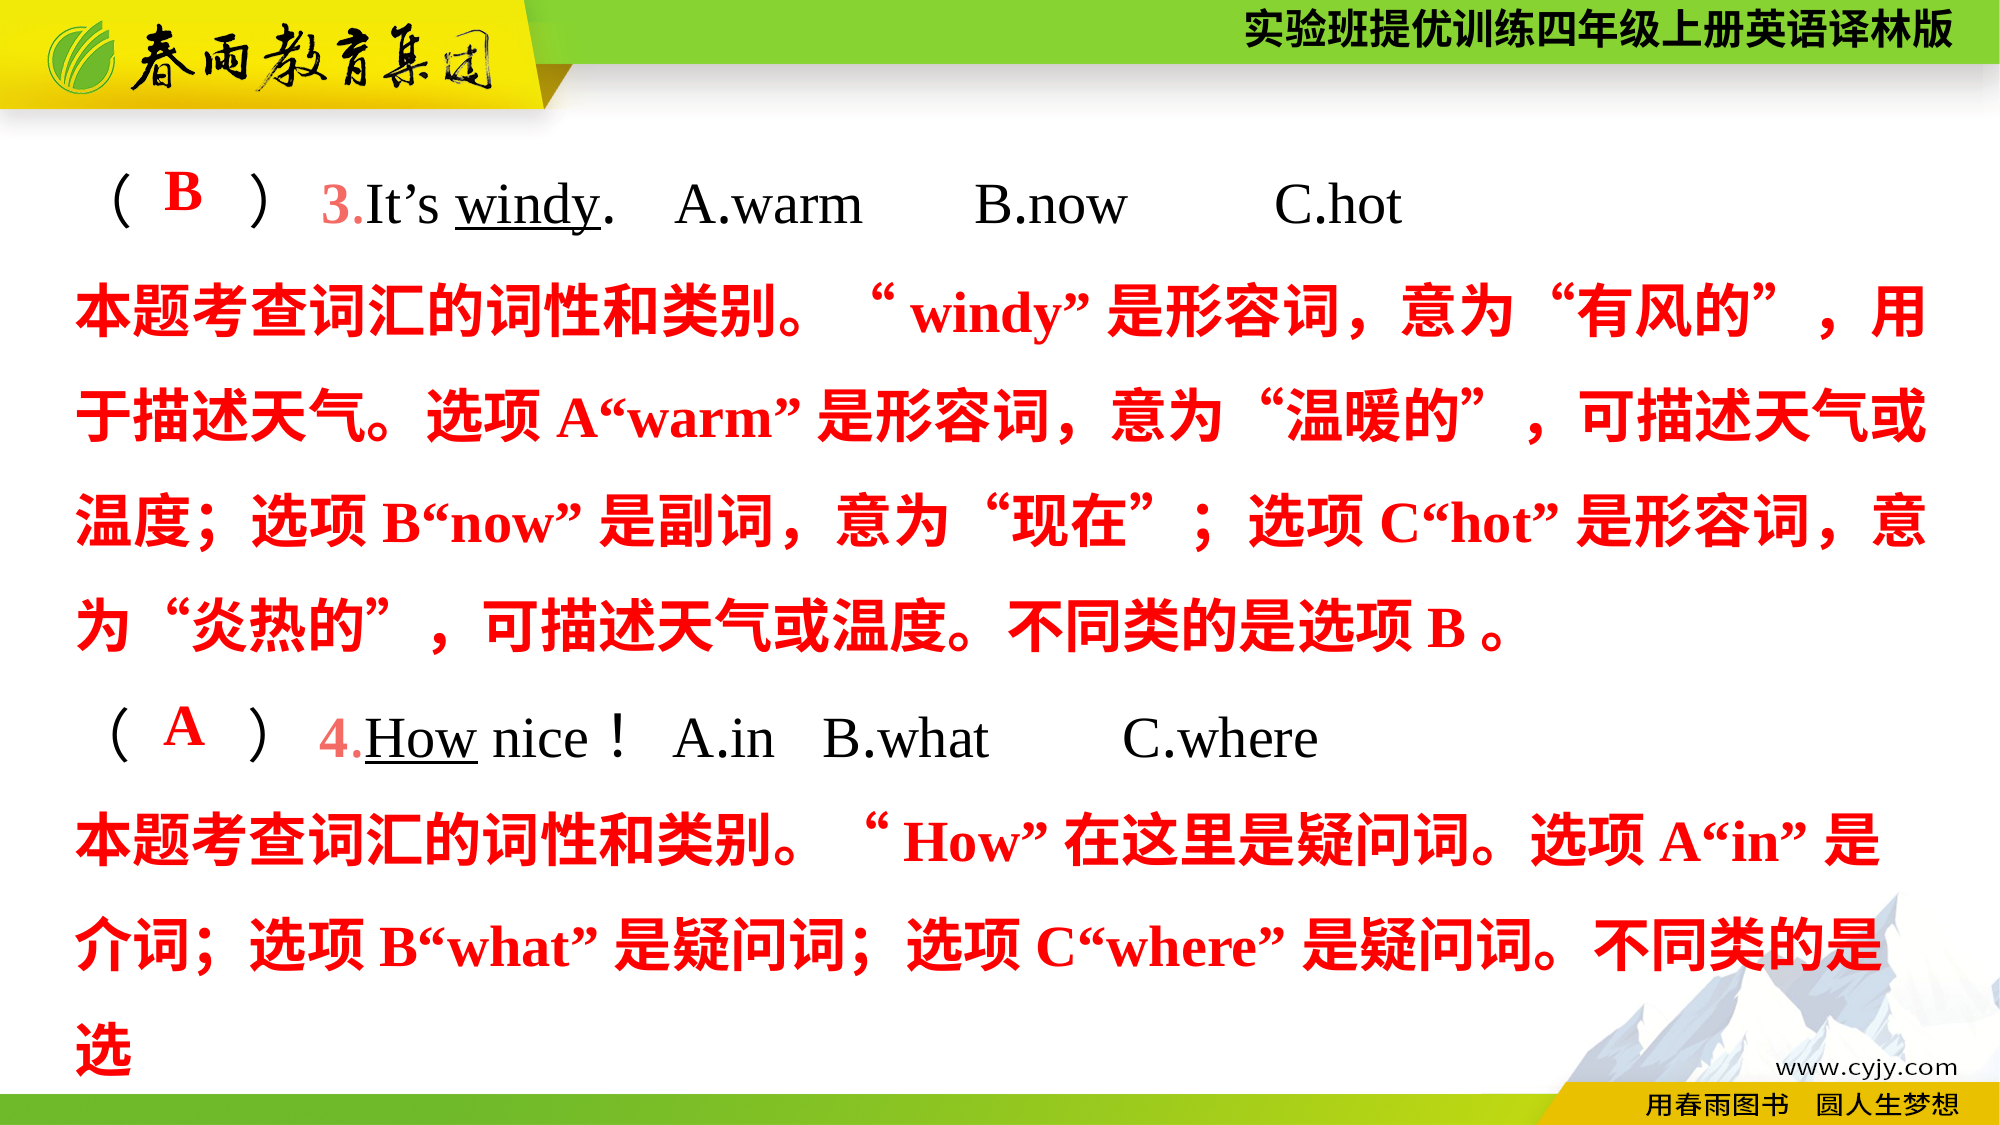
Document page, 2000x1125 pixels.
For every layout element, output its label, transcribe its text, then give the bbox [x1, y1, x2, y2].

picture [0, 0, 2000, 1125]
text_box 本题考查词汇的词性和类别。“windy”是形容词，意为“有风的”，用于描述天气。选项A“warm”是形容词，意为“温暖的”，可描述天气或温度；选项B“now”是副词，意为“现在”；选项C“hot”是形容词，意为“炎热的”，可描述天气或温度。不同类的是选项B。 [59, 231, 1944, 667]
text_box 本题考查词汇的词性和类别。“How”在这里是疑问词。选项A“in”是介词；选项B“what”是疑问词；选项C“where”是疑问词。不同类的是选 项A。 [59, 760, 1944, 1125]
text_box B [149, 145, 219, 230]
text_box （ ）4.How nice！ A.in B.what C.where [57, 656, 1942, 777]
text_box A [148, 679, 221, 760]
list （ ）3.It’s windy. A.warm B.now C.hot [59, 122, 1944, 231]
